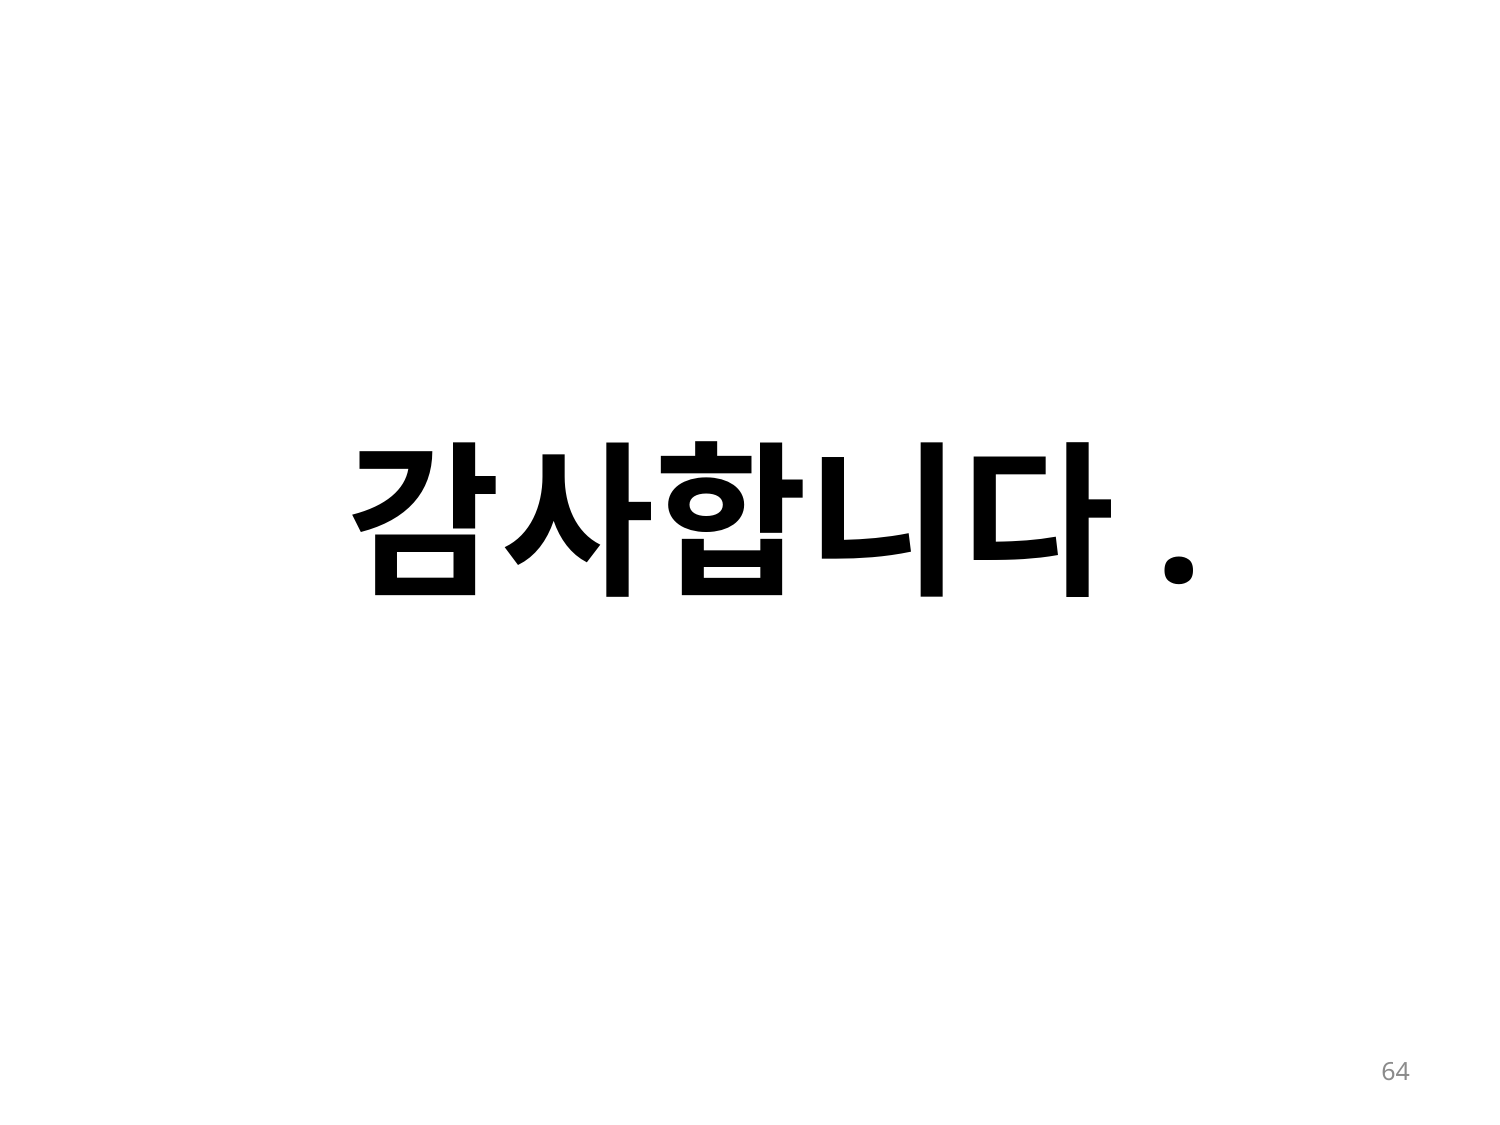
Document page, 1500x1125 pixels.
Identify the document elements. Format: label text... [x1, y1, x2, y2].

text_box 감사합니다. [332, 408, 1218, 624]
slide_number 64 [1074, 1042, 1425, 1103]
